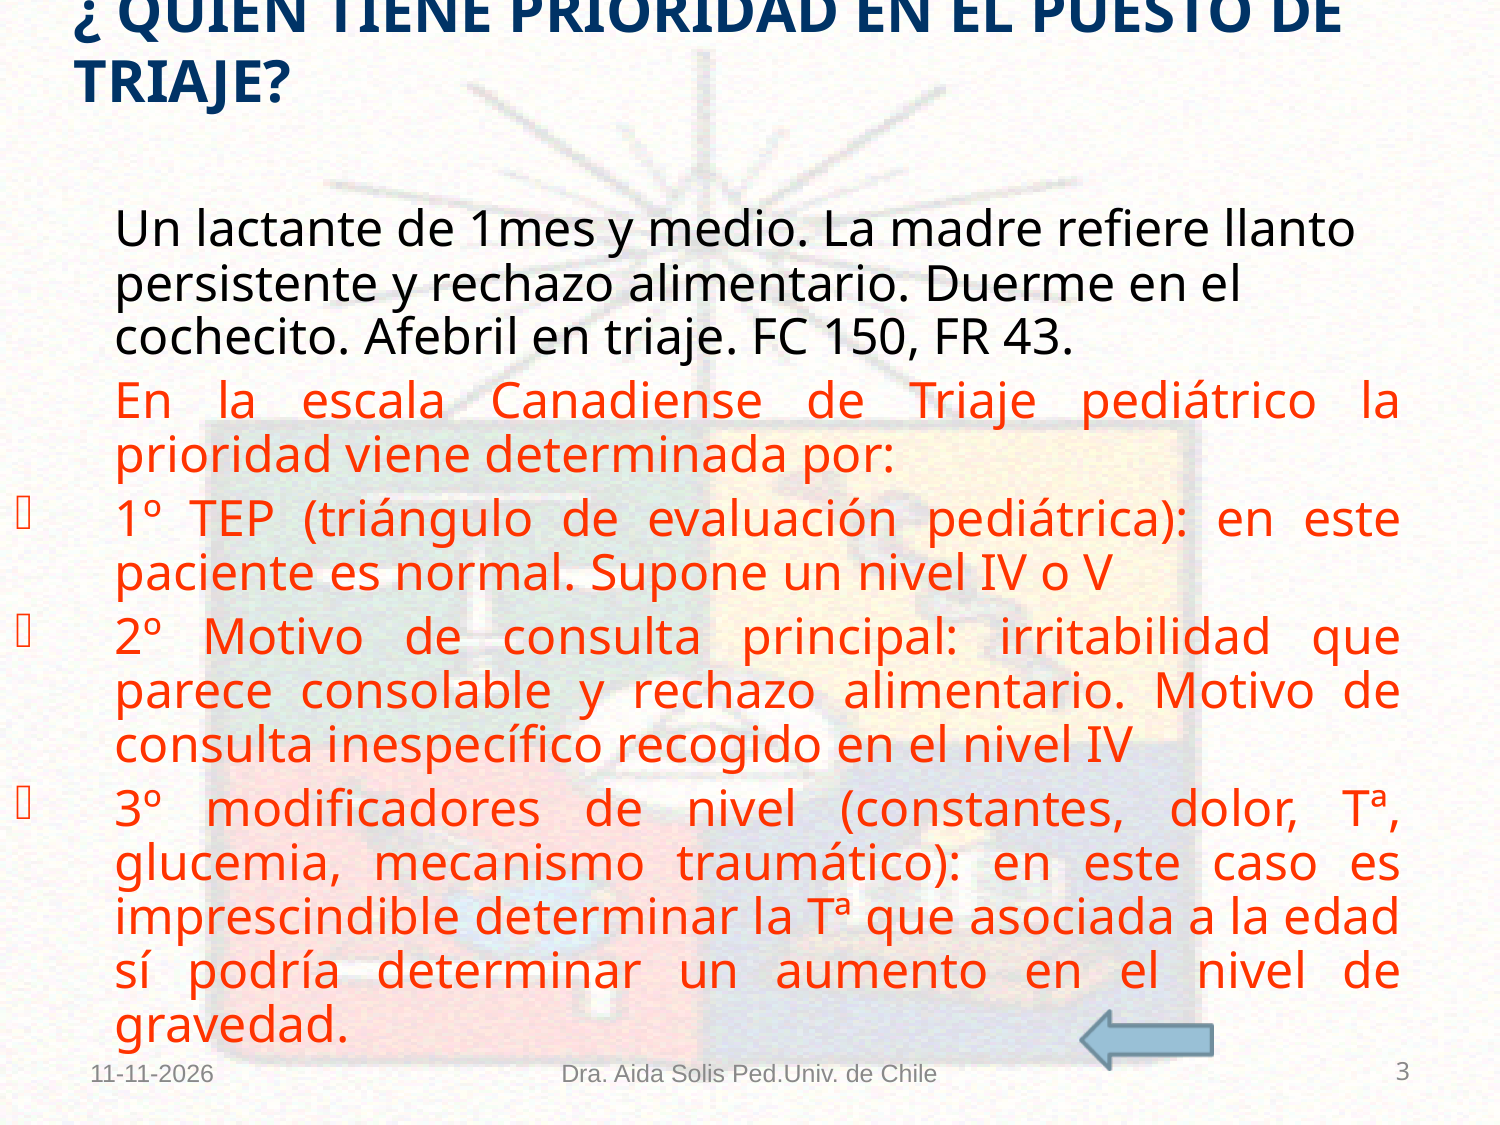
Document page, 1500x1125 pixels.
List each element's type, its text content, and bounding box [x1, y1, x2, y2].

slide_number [75, 1042, 425, 1103]
footer Dra. Aida Solis Ped.Univ. de Chile [512, 1042, 988, 1103]
picture [1077, 1006, 1217, 1074]
title ¿ QUIÉN TIENE PRIORIDAD EN EL PUESTO DE TRIAJE? [58, 27, 1442, 123]
list Un lactante de 1mes y medio. La madre refiere llanto persistente y rechazo alimentario. Duerme en el cochecito. Afebril en triaje. FC 150, FR 43. En la escala Canadiense de Triaje pediátrico la prioridad viene determinada por: 1º TEP (triángulo de evaluación pediátrica): en este paciente es normal. Supone un nivel IV o V 2º Motivo de consulta principal: irritabilidad que parece consolable y rechazo alimentario. Motivo de consulta inespecífico recogido en el nivel IV 3º modificadores de nivel (constantes, dolor, Tª, glucemia, mecanismo traumático): en este caso es imprescindible determinar la Tª que asociada a la edad sí podría determinar un aumento en el nivel de gravedad. [0, 196, 1418, 1043]
slide_number 3 [1074, 1042, 1425, 1103]
